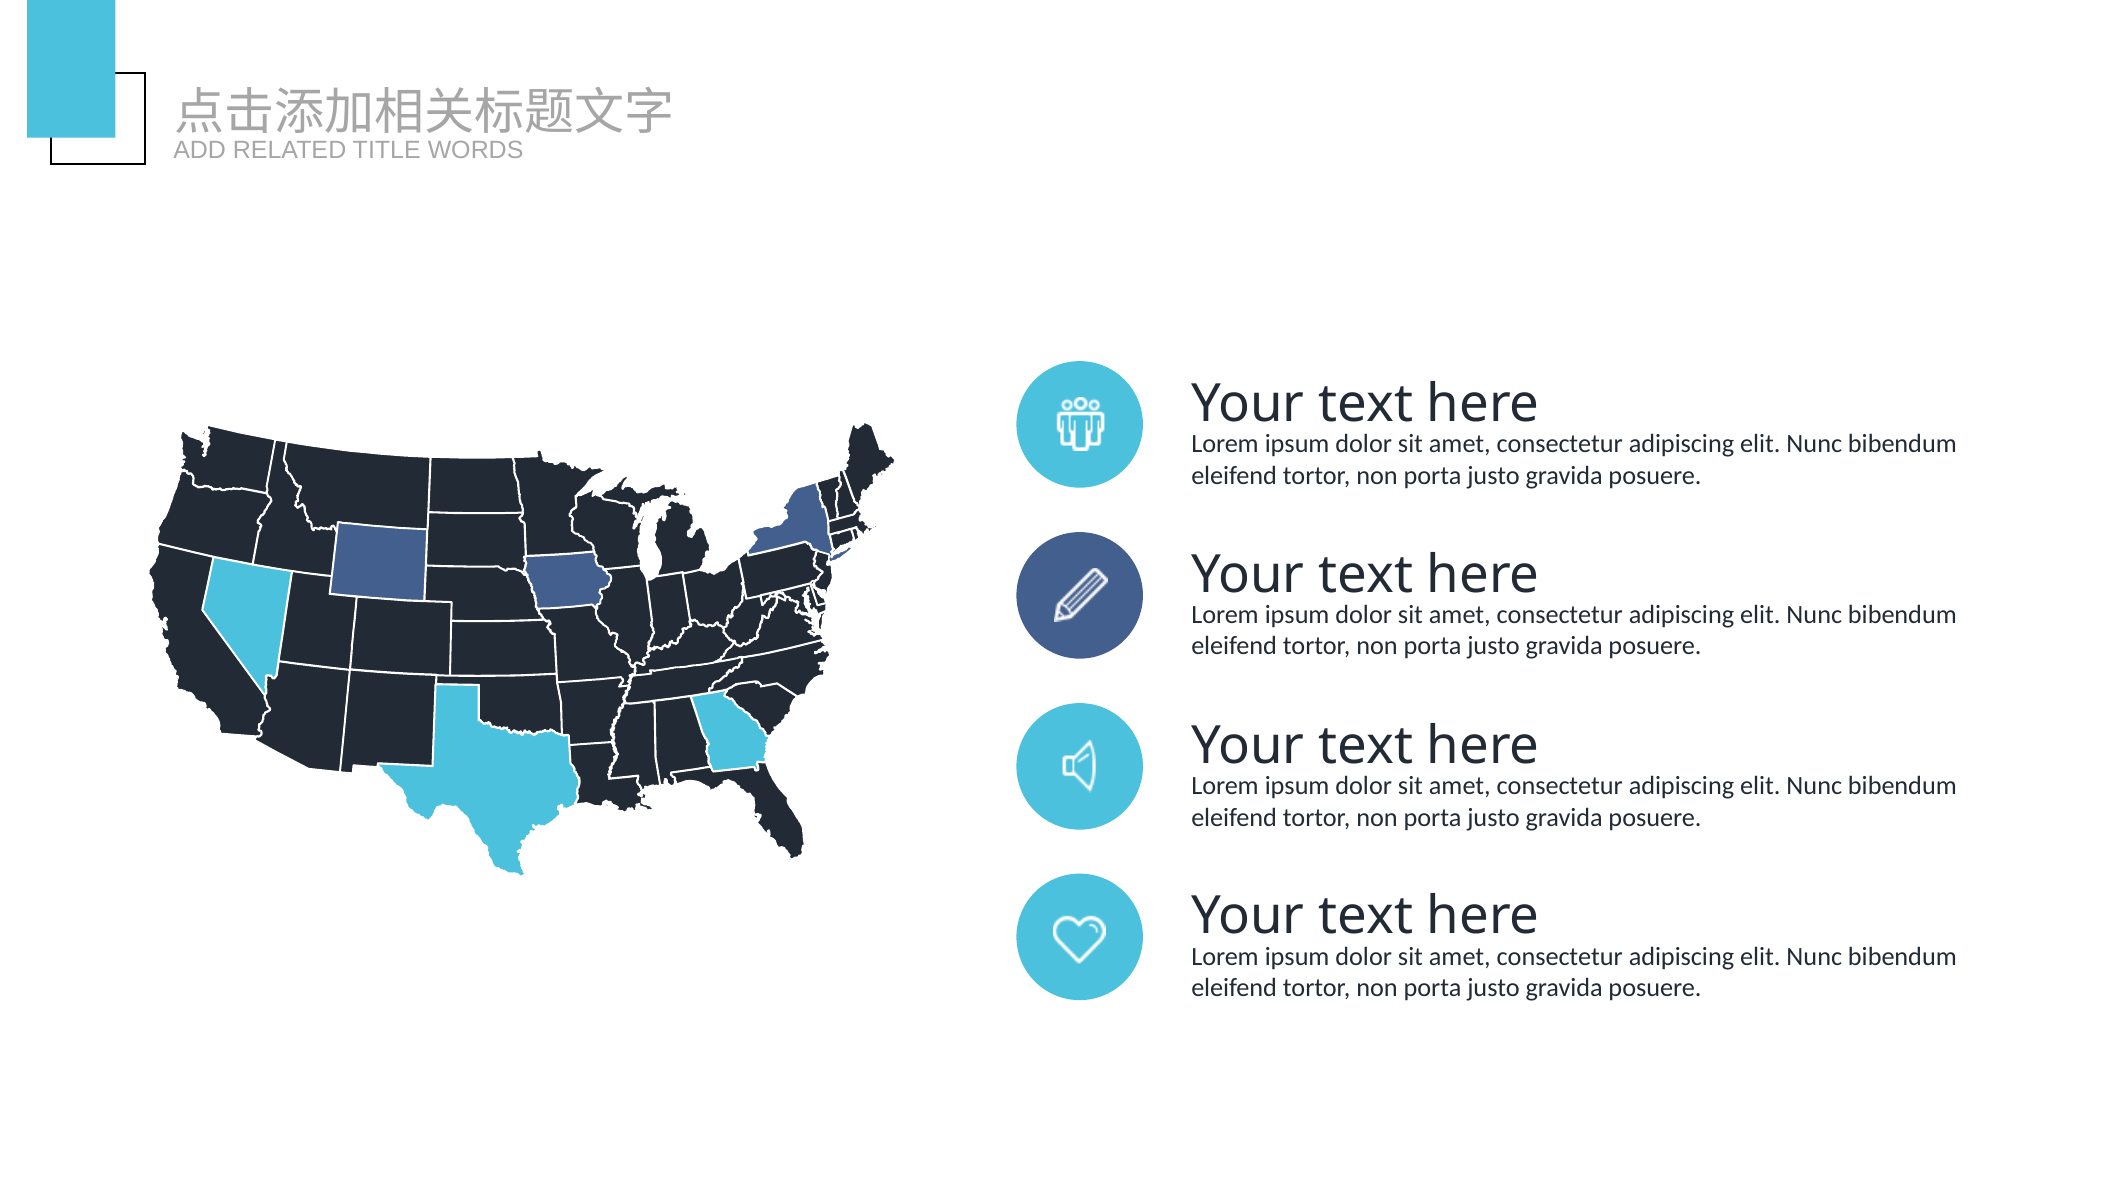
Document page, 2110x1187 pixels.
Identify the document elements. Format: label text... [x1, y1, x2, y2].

picture [1054, 397, 1108, 451]
text_box 点击添加相关标题文字 [174, 79, 675, 140]
text_box Lorem ipsum dolor sit amet, consectetur adipiscing elit. Nunc bibendum eleifend tortor, non porta justo gravida posuere. [1176, 782, 2029, 839]
text_box Lorem ipsum dolor sit amet, consectetur adipiscing elit. Nunc bibendum eleifend tortor, non porta justo gravida posuere. [1176, 611, 2029, 668]
picture [1053, 739, 1107, 793]
text_box Your text here [1176, 361, 2029, 440]
text_box Lorem ipsum dolor sit amet, consectetur adipiscing elit. Nunc bibendum eleifend tortor, non porta justo gravida posuere. [1176, 440, 2029, 497]
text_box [148, 422, 896, 878]
text_box [50, 72, 146, 165]
text_box [1015, 872, 1144, 1002]
text_box Your text here [1176, 703, 2029, 782]
text_box Your text here [1176, 532, 2029, 611]
text_box [26, 0, 116, 139]
picture [1053, 913, 1107, 967]
picture [1054, 568, 1108, 622]
text_box Your text here [1176, 873, 2029, 952]
text_box Lorem ipsum dolor sit amet, consectetur adipiscing elit. Nunc bibendum eleifend tortor, non porta justo gravida posuere. [1176, 952, 2029, 1010]
text_box [1015, 531, 1144, 660]
text_box ADD RELATED TITLE WORDS [173, 133, 525, 164]
text_box [1015, 360, 1144, 489]
text_box [1015, 702, 1144, 831]
